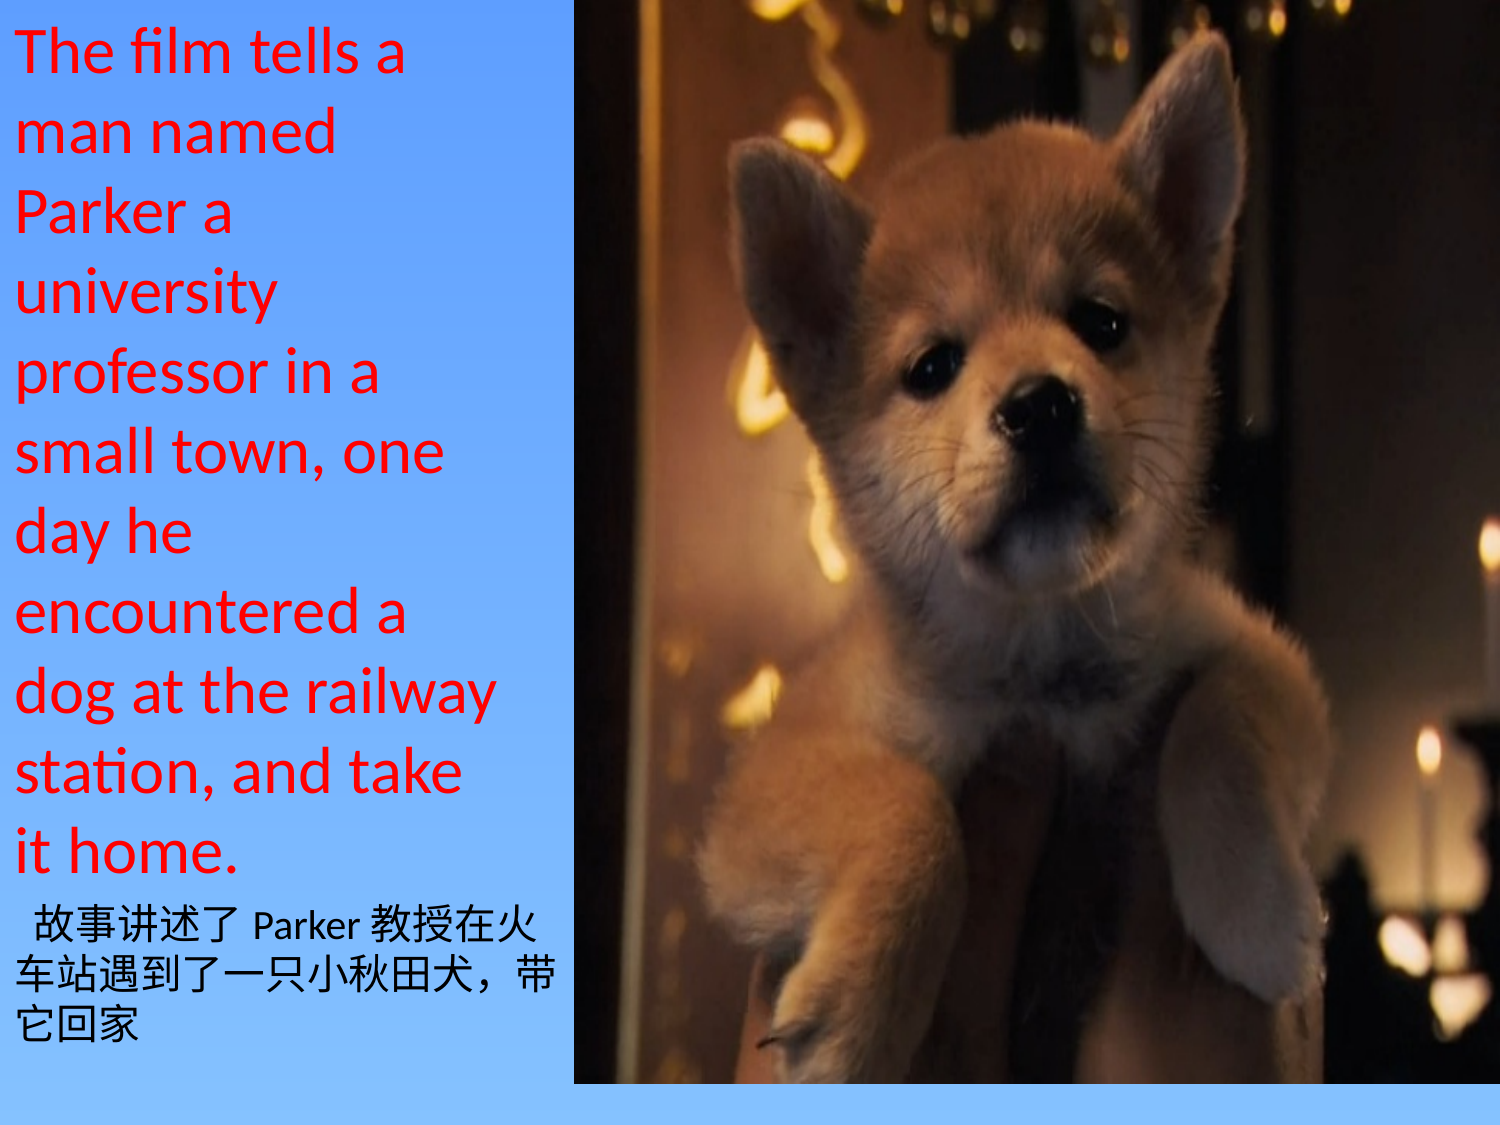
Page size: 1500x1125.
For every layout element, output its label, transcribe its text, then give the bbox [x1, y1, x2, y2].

text_box 故事讲述了Parker教授在火车站遇到了一只小秋田犬，带它回家 [0, 890, 568, 1056]
picture [573, 0, 1500, 1085]
text_box The film tells a man named Parker a university professor in a small town, one day he encountered a dog at the railway station, and take it home. [0, 0, 528, 890]
